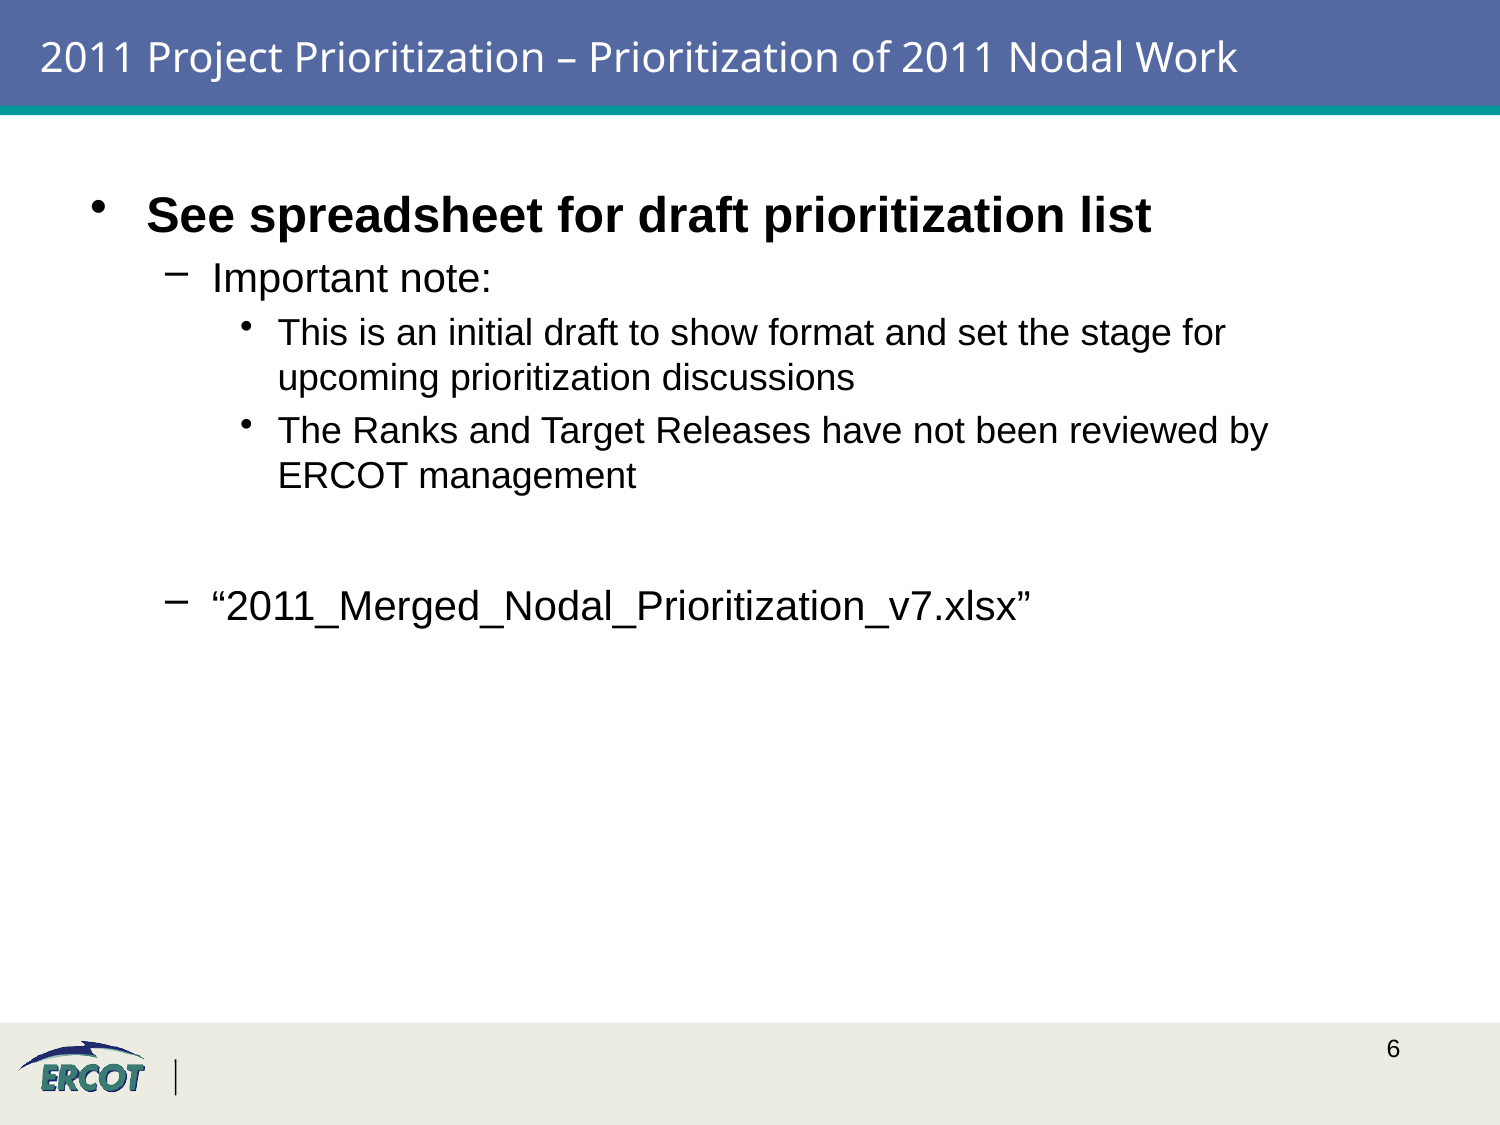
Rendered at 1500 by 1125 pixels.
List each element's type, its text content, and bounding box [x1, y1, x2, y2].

title 2011 Project Prioritization – Prioritization of 2011 Nodal Work [24, 0, 1476, 113]
list See spreadsheet for draft prioritization list Important note: This is an initial draft to show format and set the stage for upcoming prioritization discussions The Ranks and Target Releases have not been reviewed by ERCOT management “2011_Merged_Nodal_Prioritization_v7.xlsx” [74, 174, 1413, 1026]
picture [10, 1031, 151, 1111]
